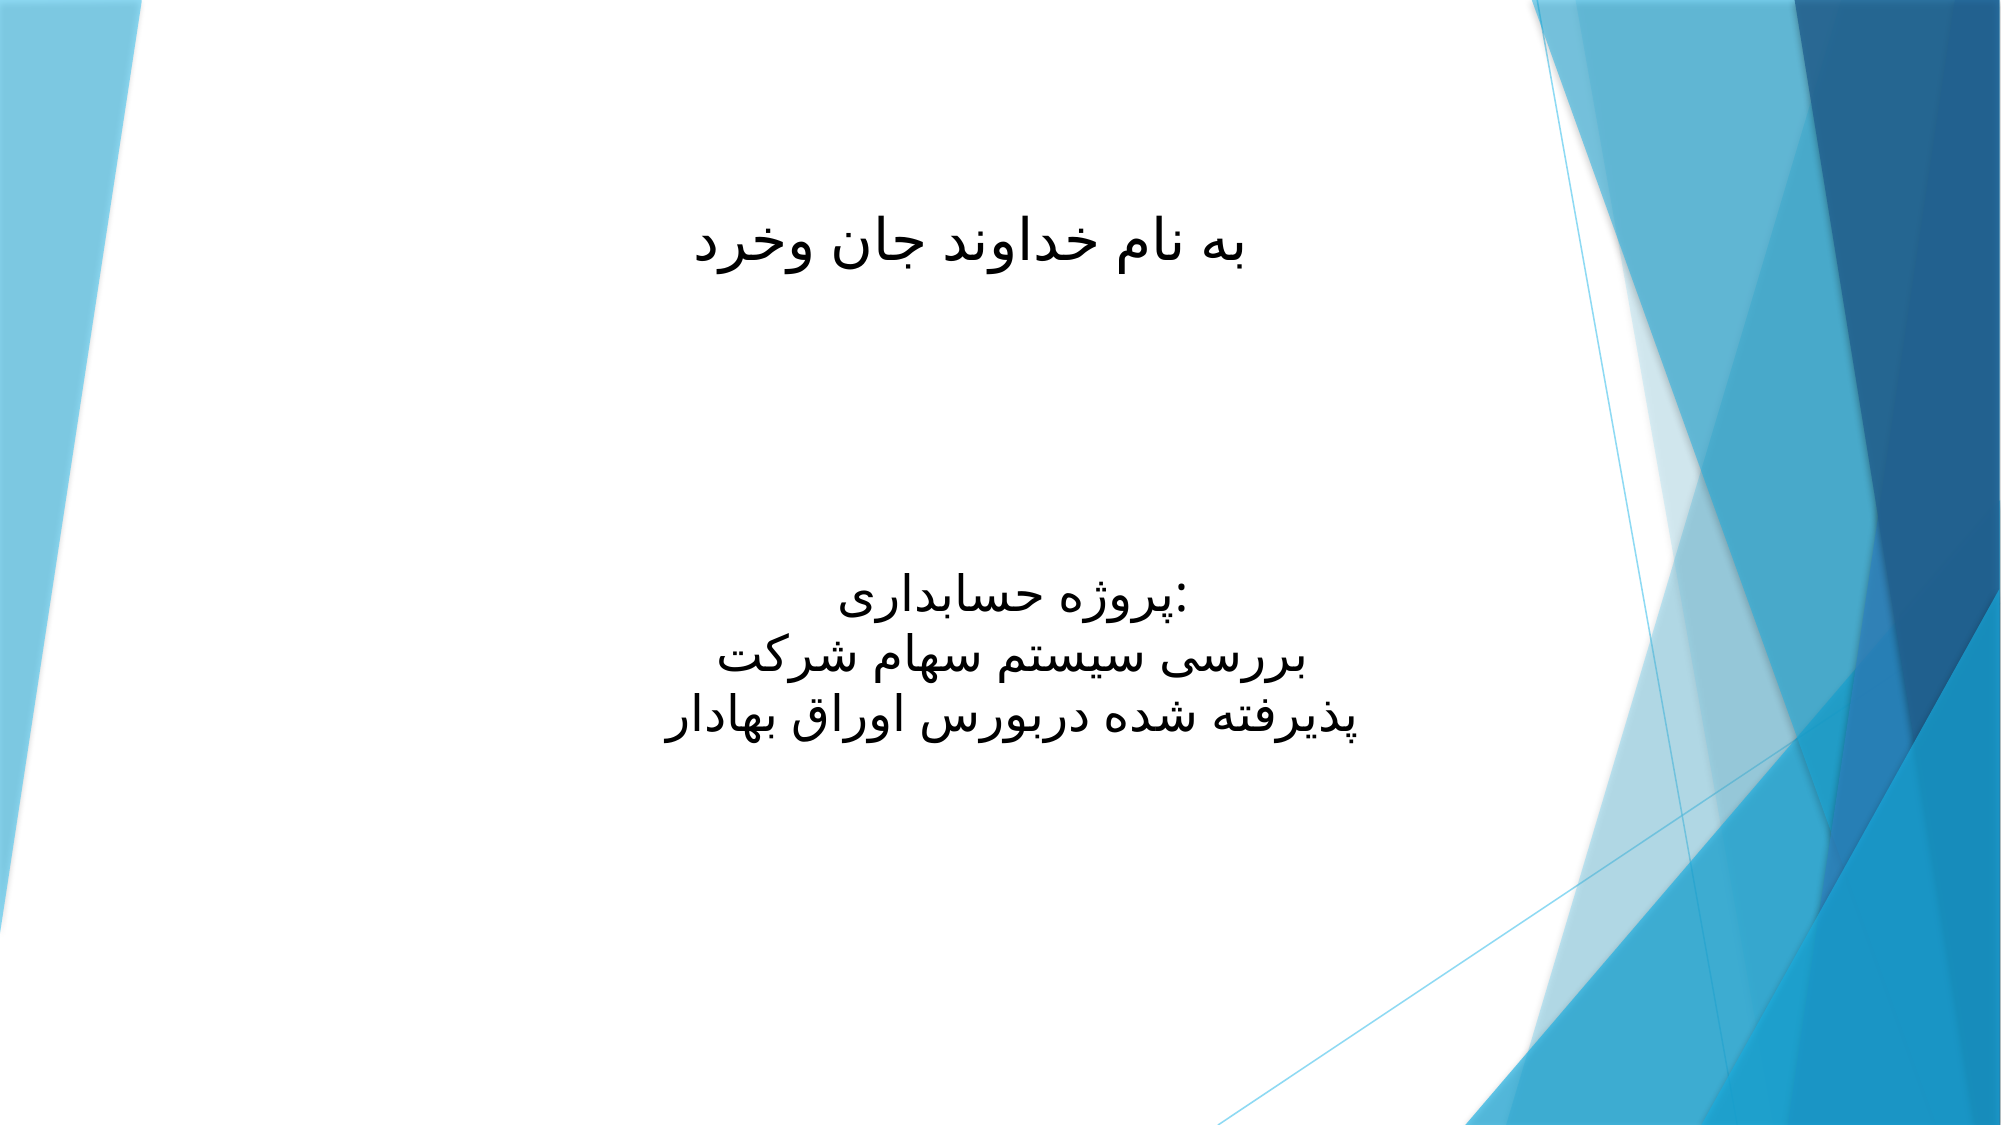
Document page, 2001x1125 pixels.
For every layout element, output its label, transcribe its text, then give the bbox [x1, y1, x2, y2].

text_box به نام خداوند جان وخرد [678, 195, 1649, 280]
text_box پروژه حسابداری: بررسی سیستم سهام شرکت پذیرفته شده دربورس اوراق بهادار [643, 554, 1383, 749]
